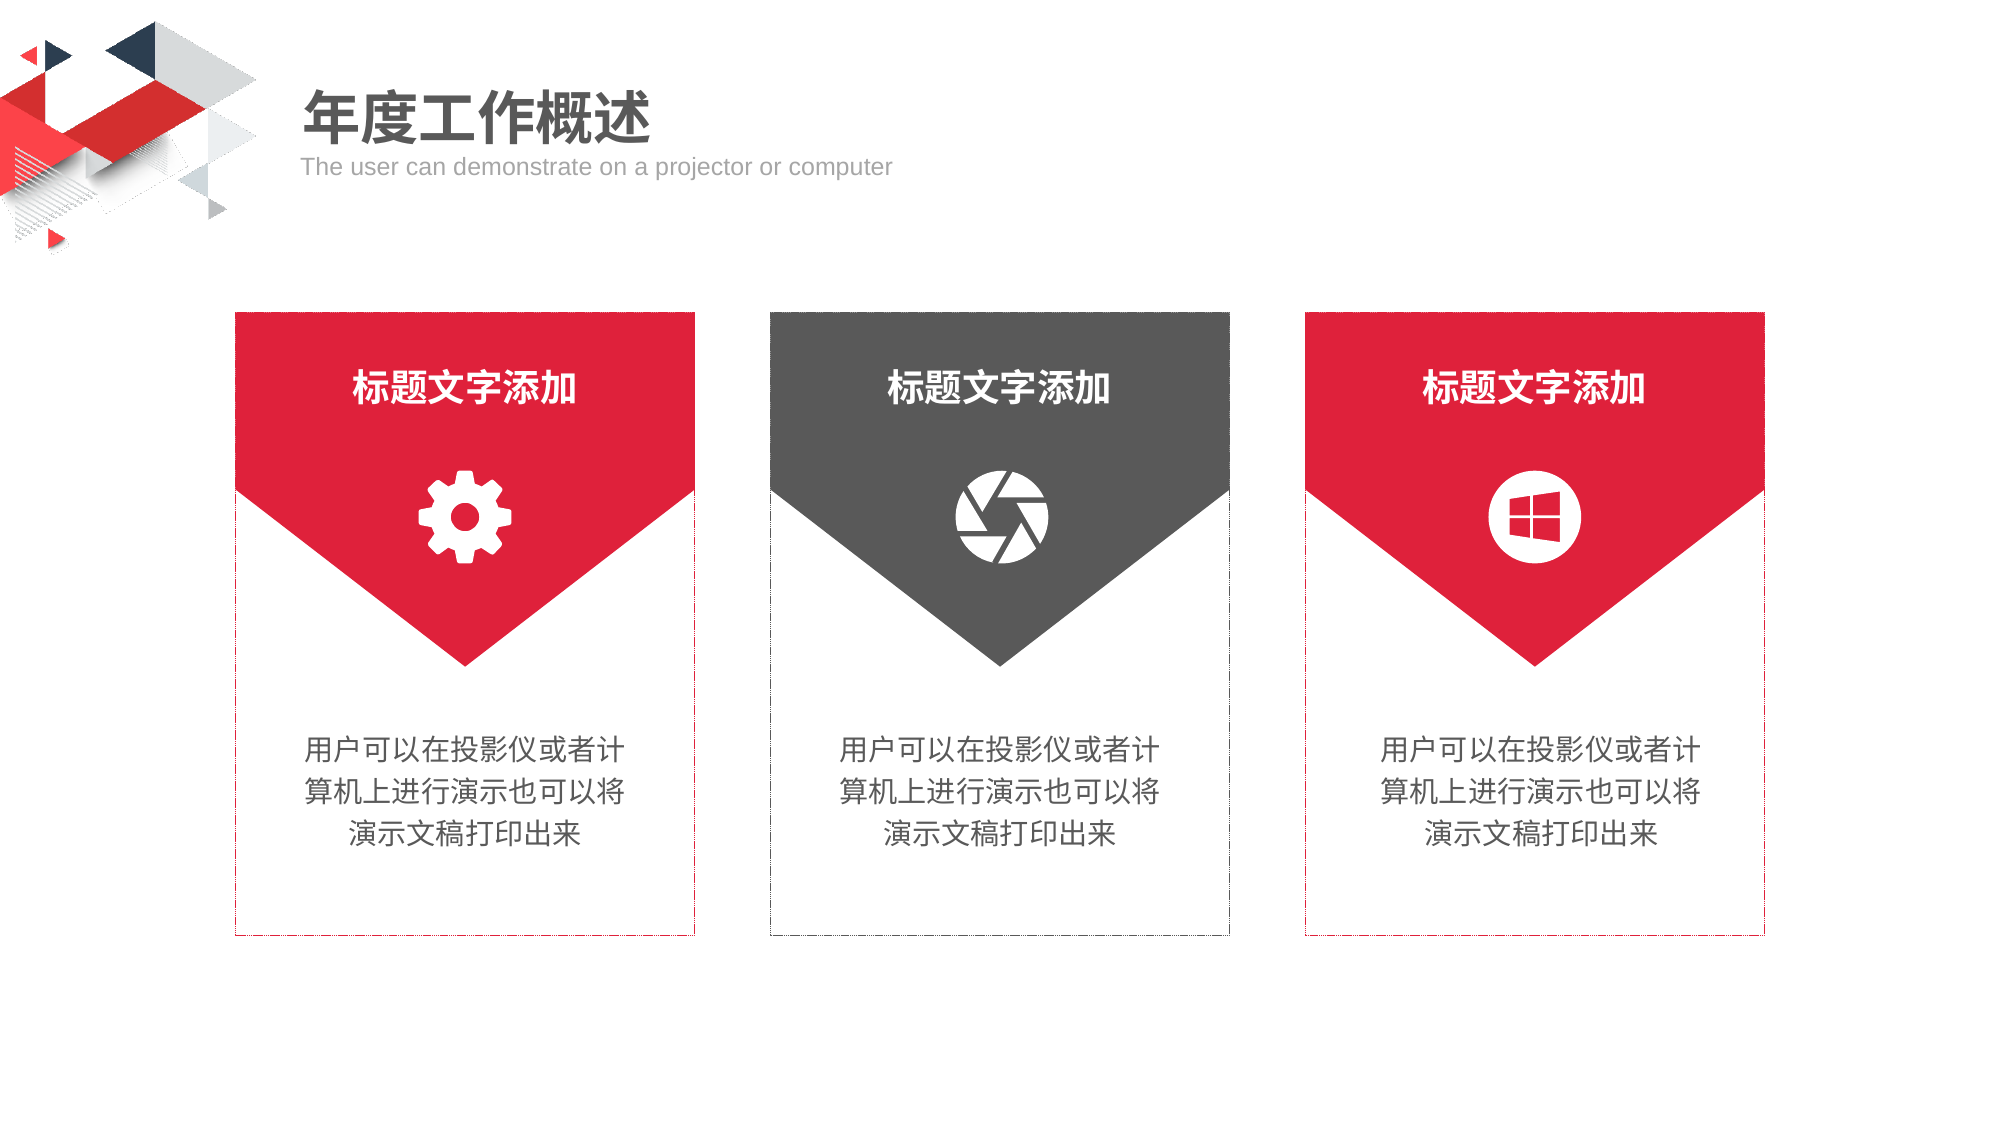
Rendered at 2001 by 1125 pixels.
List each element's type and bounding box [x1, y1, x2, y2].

picture [0, 21, 256, 255]
text_box [285, 73, 1116, 189]
text_box [1305, 312, 1765, 936]
text_box [770, 312, 1230, 936]
text_box [235, 312, 695, 936]
